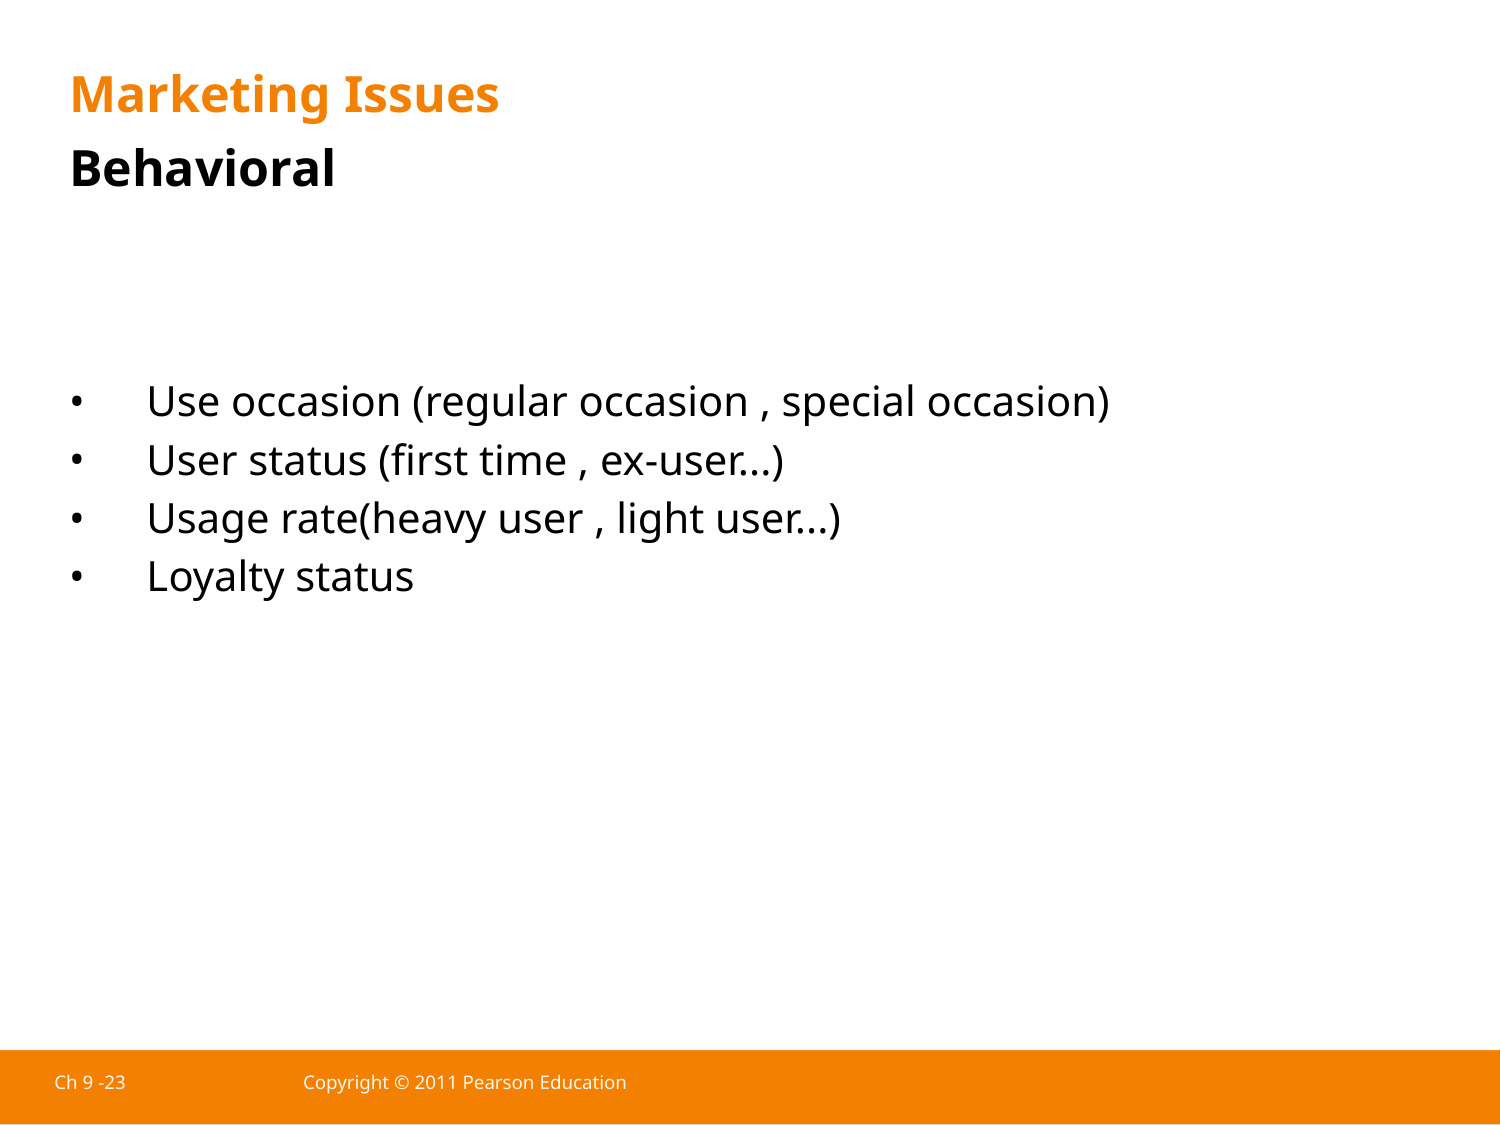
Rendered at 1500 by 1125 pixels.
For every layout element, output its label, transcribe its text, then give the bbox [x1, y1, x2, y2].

text_box Marketing Issues [62, 62, 1090, 123]
text_box Ch 9 -23 [47, 1070, 165, 1093]
picture [1248, 1042, 1500, 1124]
list Use occasion (regular occasion , special occasion) User status (first time , ex-user...) Usage rate(heavy user , light user...) Loyalty status [61, 374, 1401, 901]
text_box Copyright © 2011 Pearson Education [233, 1070, 697, 1093]
text_box Behavioral [62, 136, 1203, 197]
